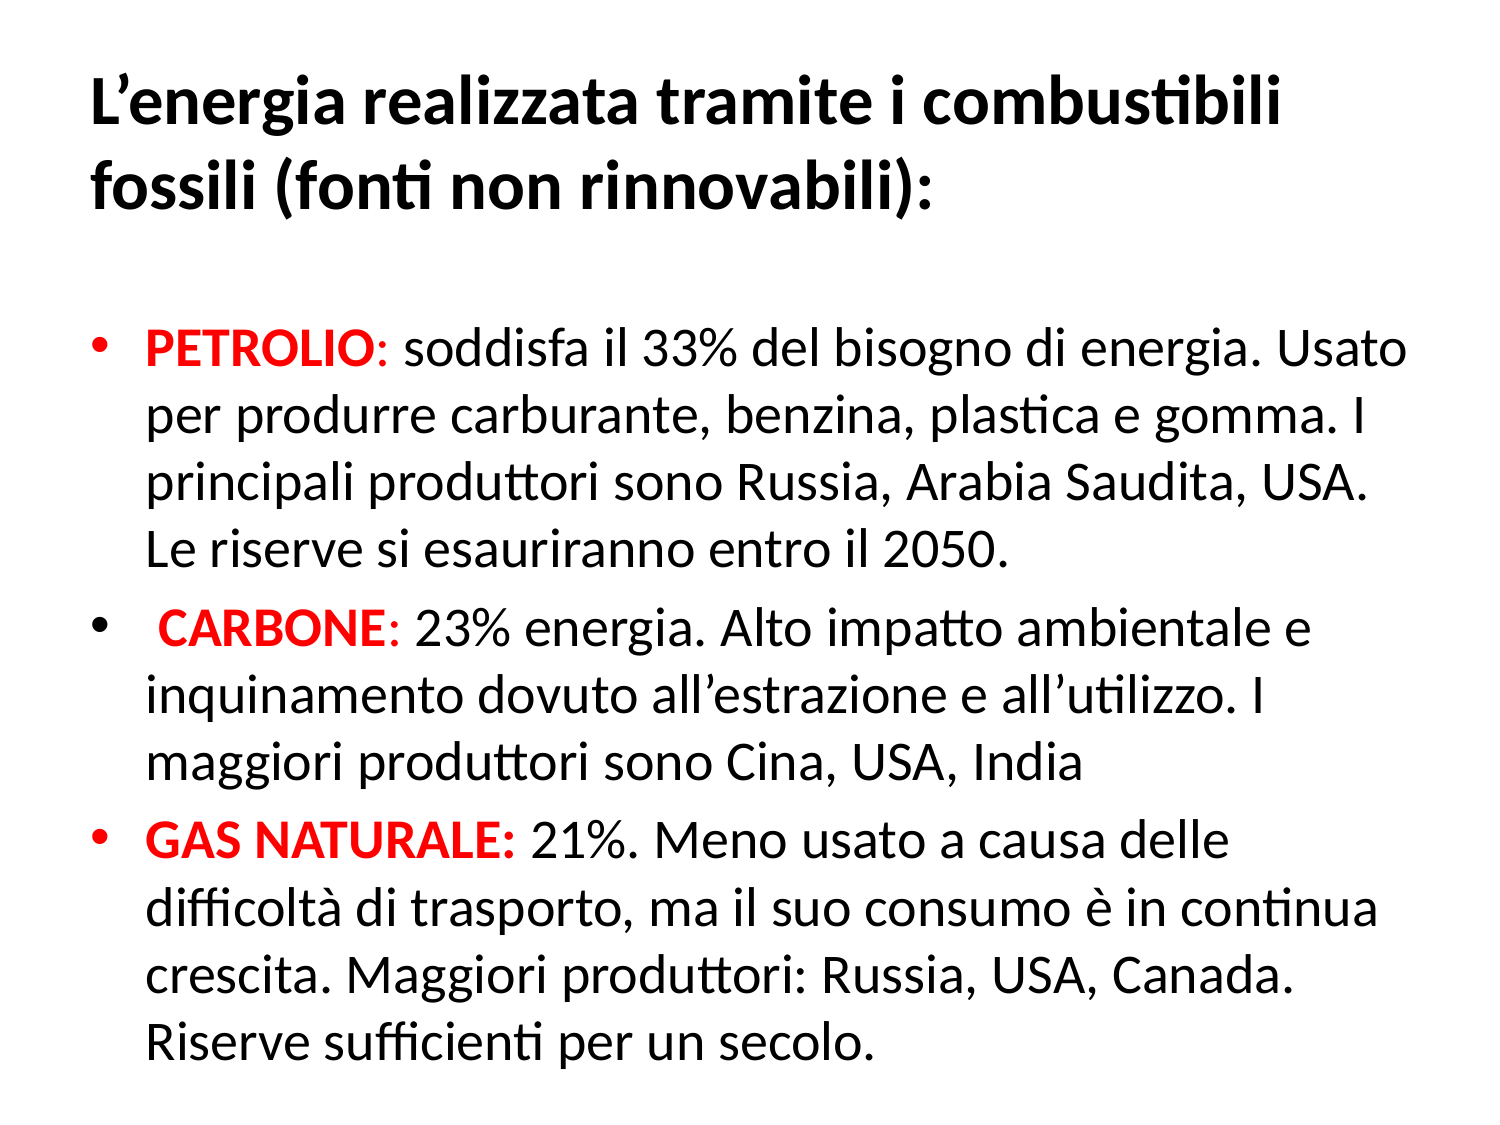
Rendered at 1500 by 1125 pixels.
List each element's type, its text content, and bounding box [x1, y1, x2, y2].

list PETROLIO: soddisfa il 33% del bisogno di energia. Usato per produrre carburante, benzina, plastica e gomma. I principali produttori sono Russia, Arabia Saudita, USA. Le riserve si esauriranno entro il 2050. CARBONE: 23% energia. Alto impatto ambientale e inquinamento dovuto all’estrazione e all’utilizzo. I maggiori produttori sono Cina, USA, India GAS NATURALE: 21%. Meno usato a causa delle difficoltà di trasporto, ma il suo consumo è in continua crescita. Maggiori produttori: Russia, USA, Canada. Riserve sufficienti per un secolo. [75, 302, 1425, 1094]
title L’energia realizzata tramite i combustibili fossili (fonti non rinnovabili): [75, 45, 1425, 233]
